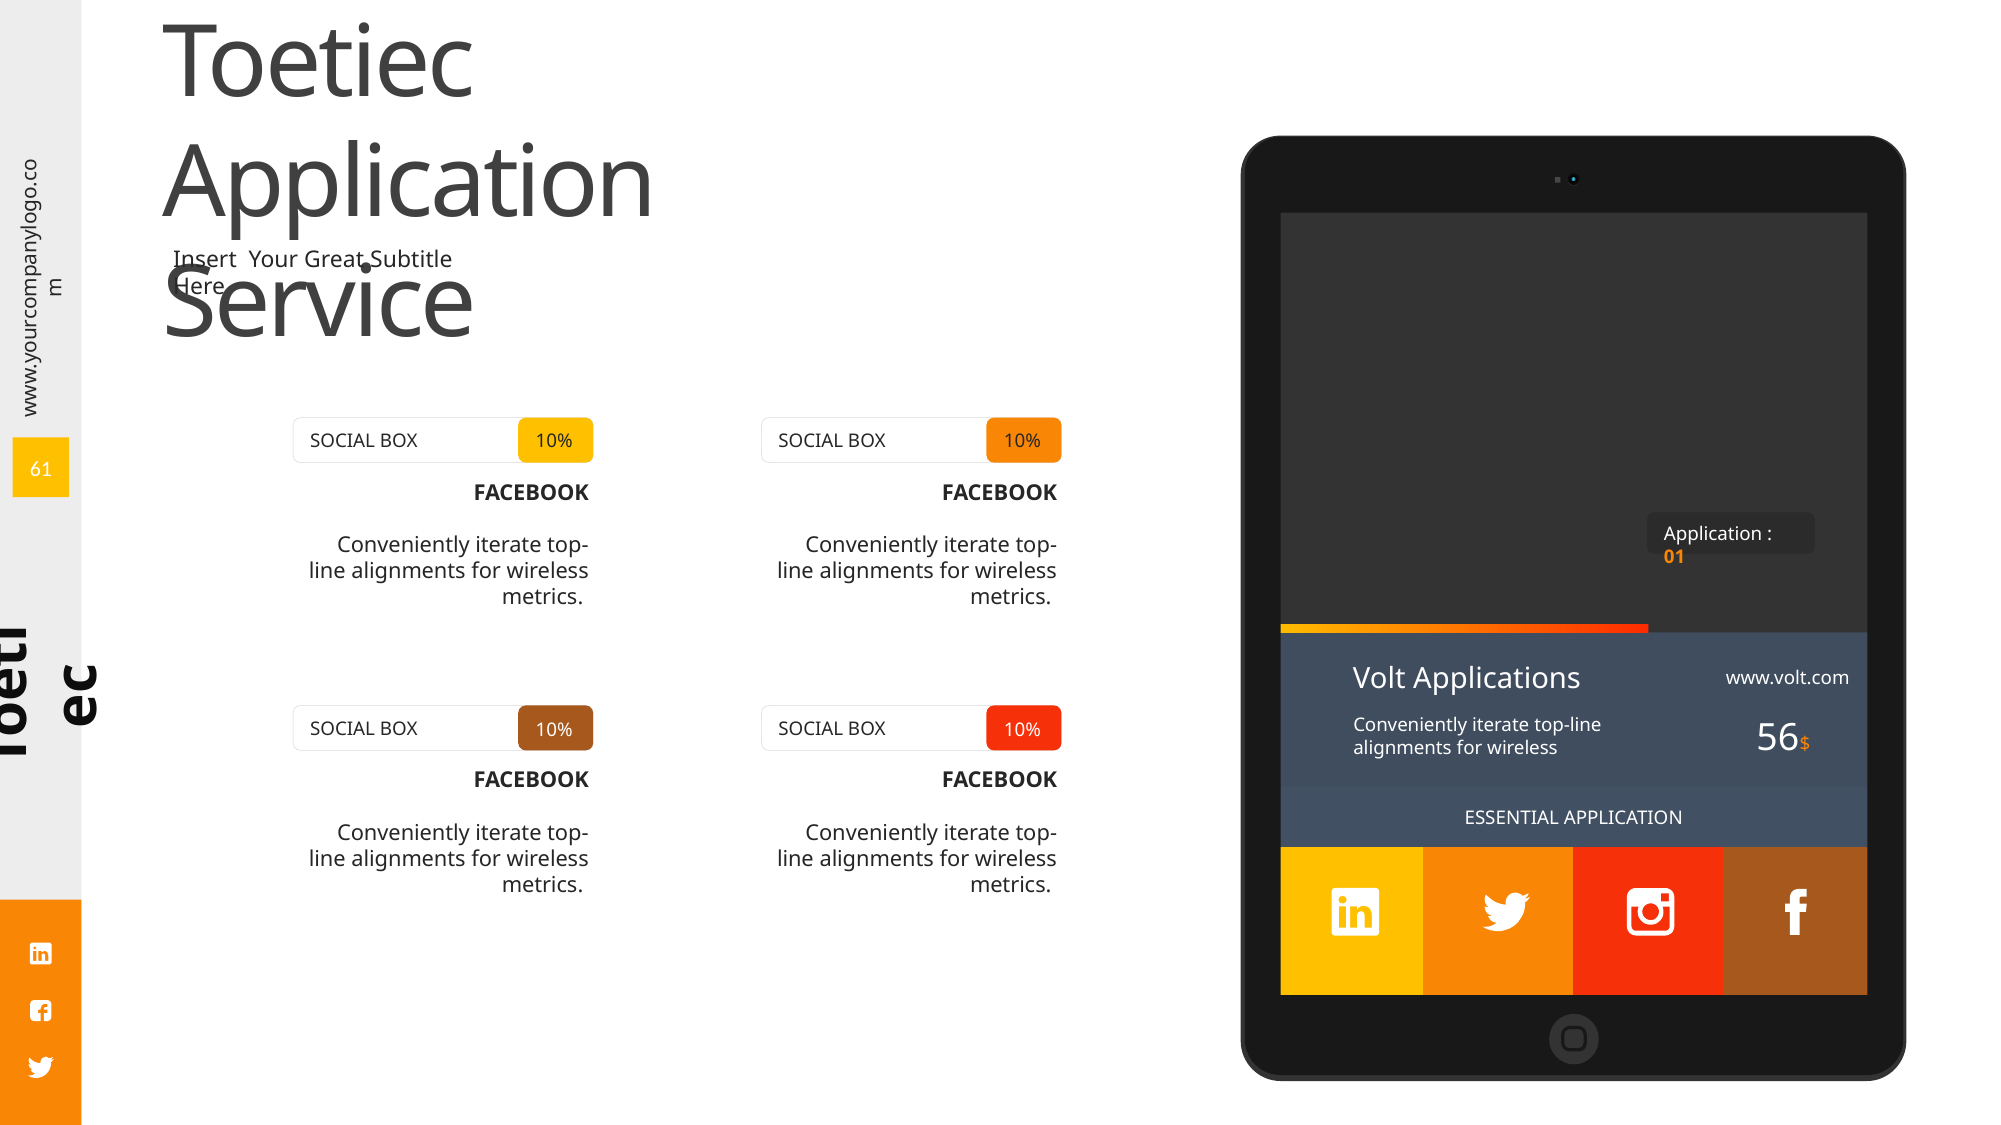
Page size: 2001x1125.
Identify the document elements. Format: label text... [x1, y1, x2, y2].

text_box SOCIAL BOX [292, 416, 524, 464]
text_box FACEBOOK Conveniently iterate top-line alignments for wireless metrics. [293, 470, 604, 617]
text_box Insert Your Great Subtitle Here [158, 237, 512, 307]
text_box 10% [517, 416, 598, 464]
text_box Toetiec Application Service [147, 116, 849, 236]
text_box 10% [985, 416, 1066, 464]
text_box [1554, 173, 1580, 186]
text_box [1244, 136, 1904, 1076]
text_box FACEBOOK Conveniently iterate top-line alignments for wireless metrics. [761, 470, 1073, 617]
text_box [1549, 1013, 1599, 1065]
text_box SOCIAL BOX [292, 704, 523, 752]
slide_number 61 [12, 437, 69, 498]
text_box FACEBOOK Conveniently iterate top-line alignments for wireless metrics. [293, 758, 604, 905]
picture [1280, 214, 1868, 998]
text_box SOCIAL BOX [760, 704, 991, 752]
text_box FACEBOOK Conveniently iterate top-line alignments for wireless metrics. [761, 758, 1073, 905]
text_box [1240, 135, 1907, 1082]
text_box 10% [517, 705, 598, 753]
text_box SOCIAL BOX [760, 416, 992, 464]
text_box 10% [985, 705, 1066, 753]
